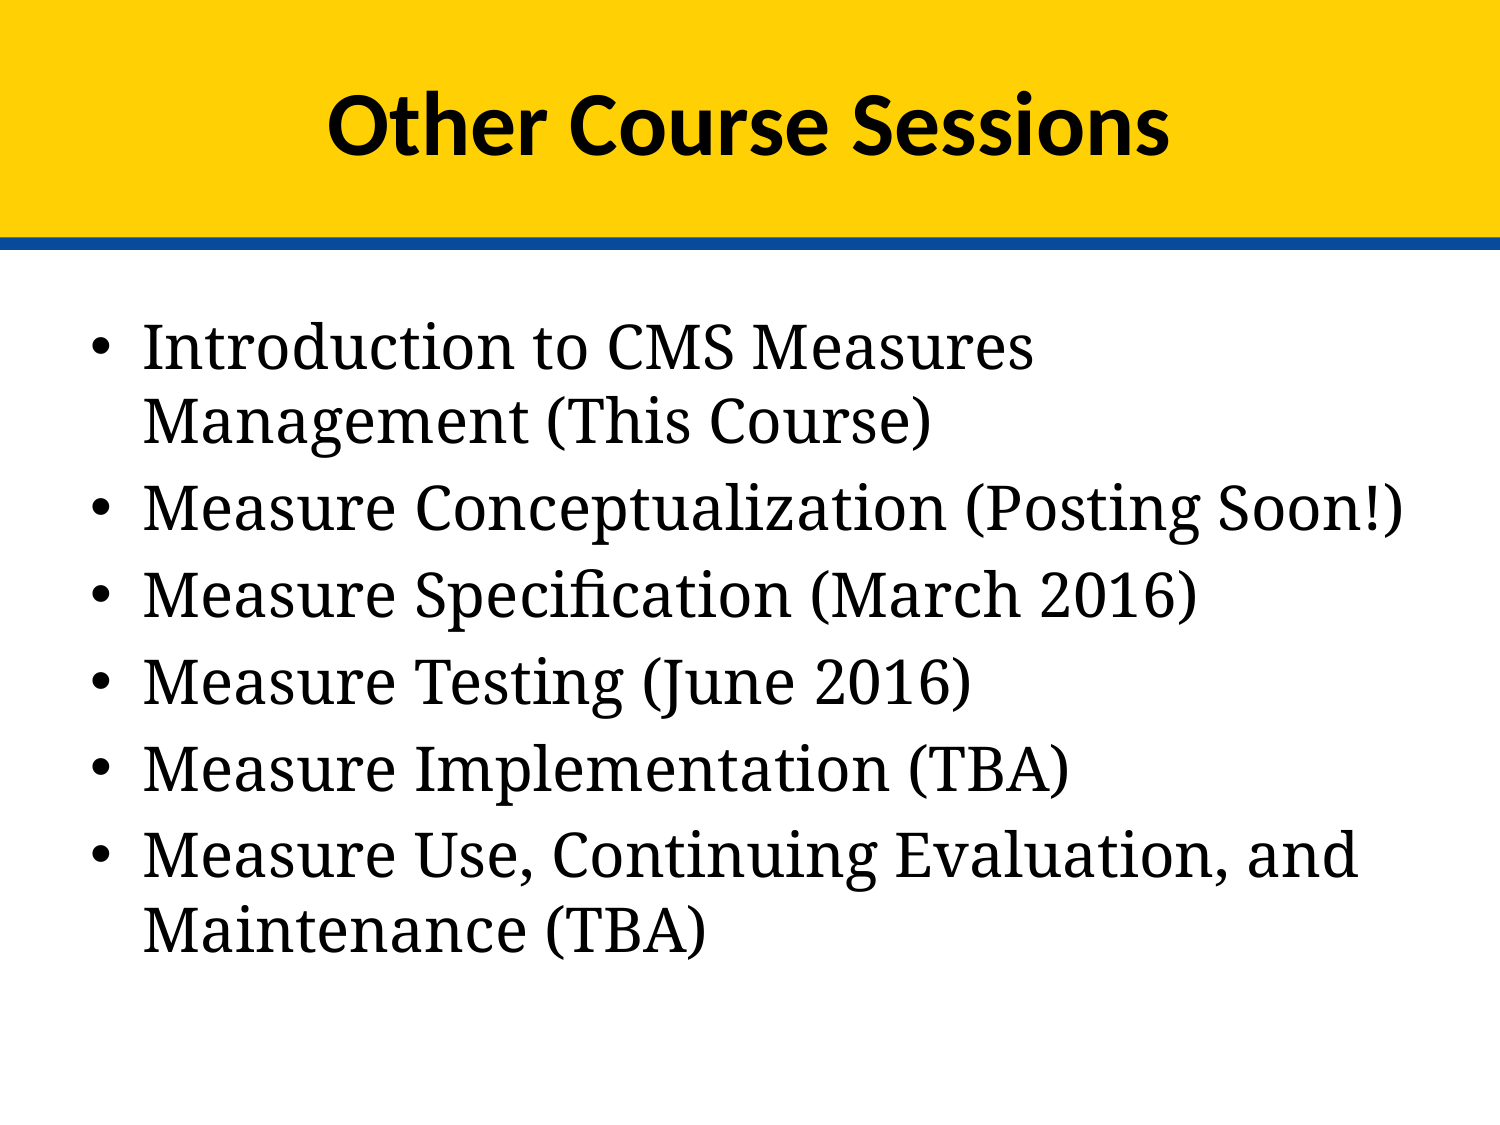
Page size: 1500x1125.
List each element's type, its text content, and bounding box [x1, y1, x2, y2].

title Other Course Sessions [0, 0, 1500, 238]
list Introduction to CMS Measures Management (This Course) Measure Conceptualization (Posting Soon!) Measure Specification (March 2016) Measure Testing (June 2016) Measure Implementation (TBA) Measure Use, Continuing Evaluation, and Maintenance (TBA) [75, 299, 1425, 1005]
